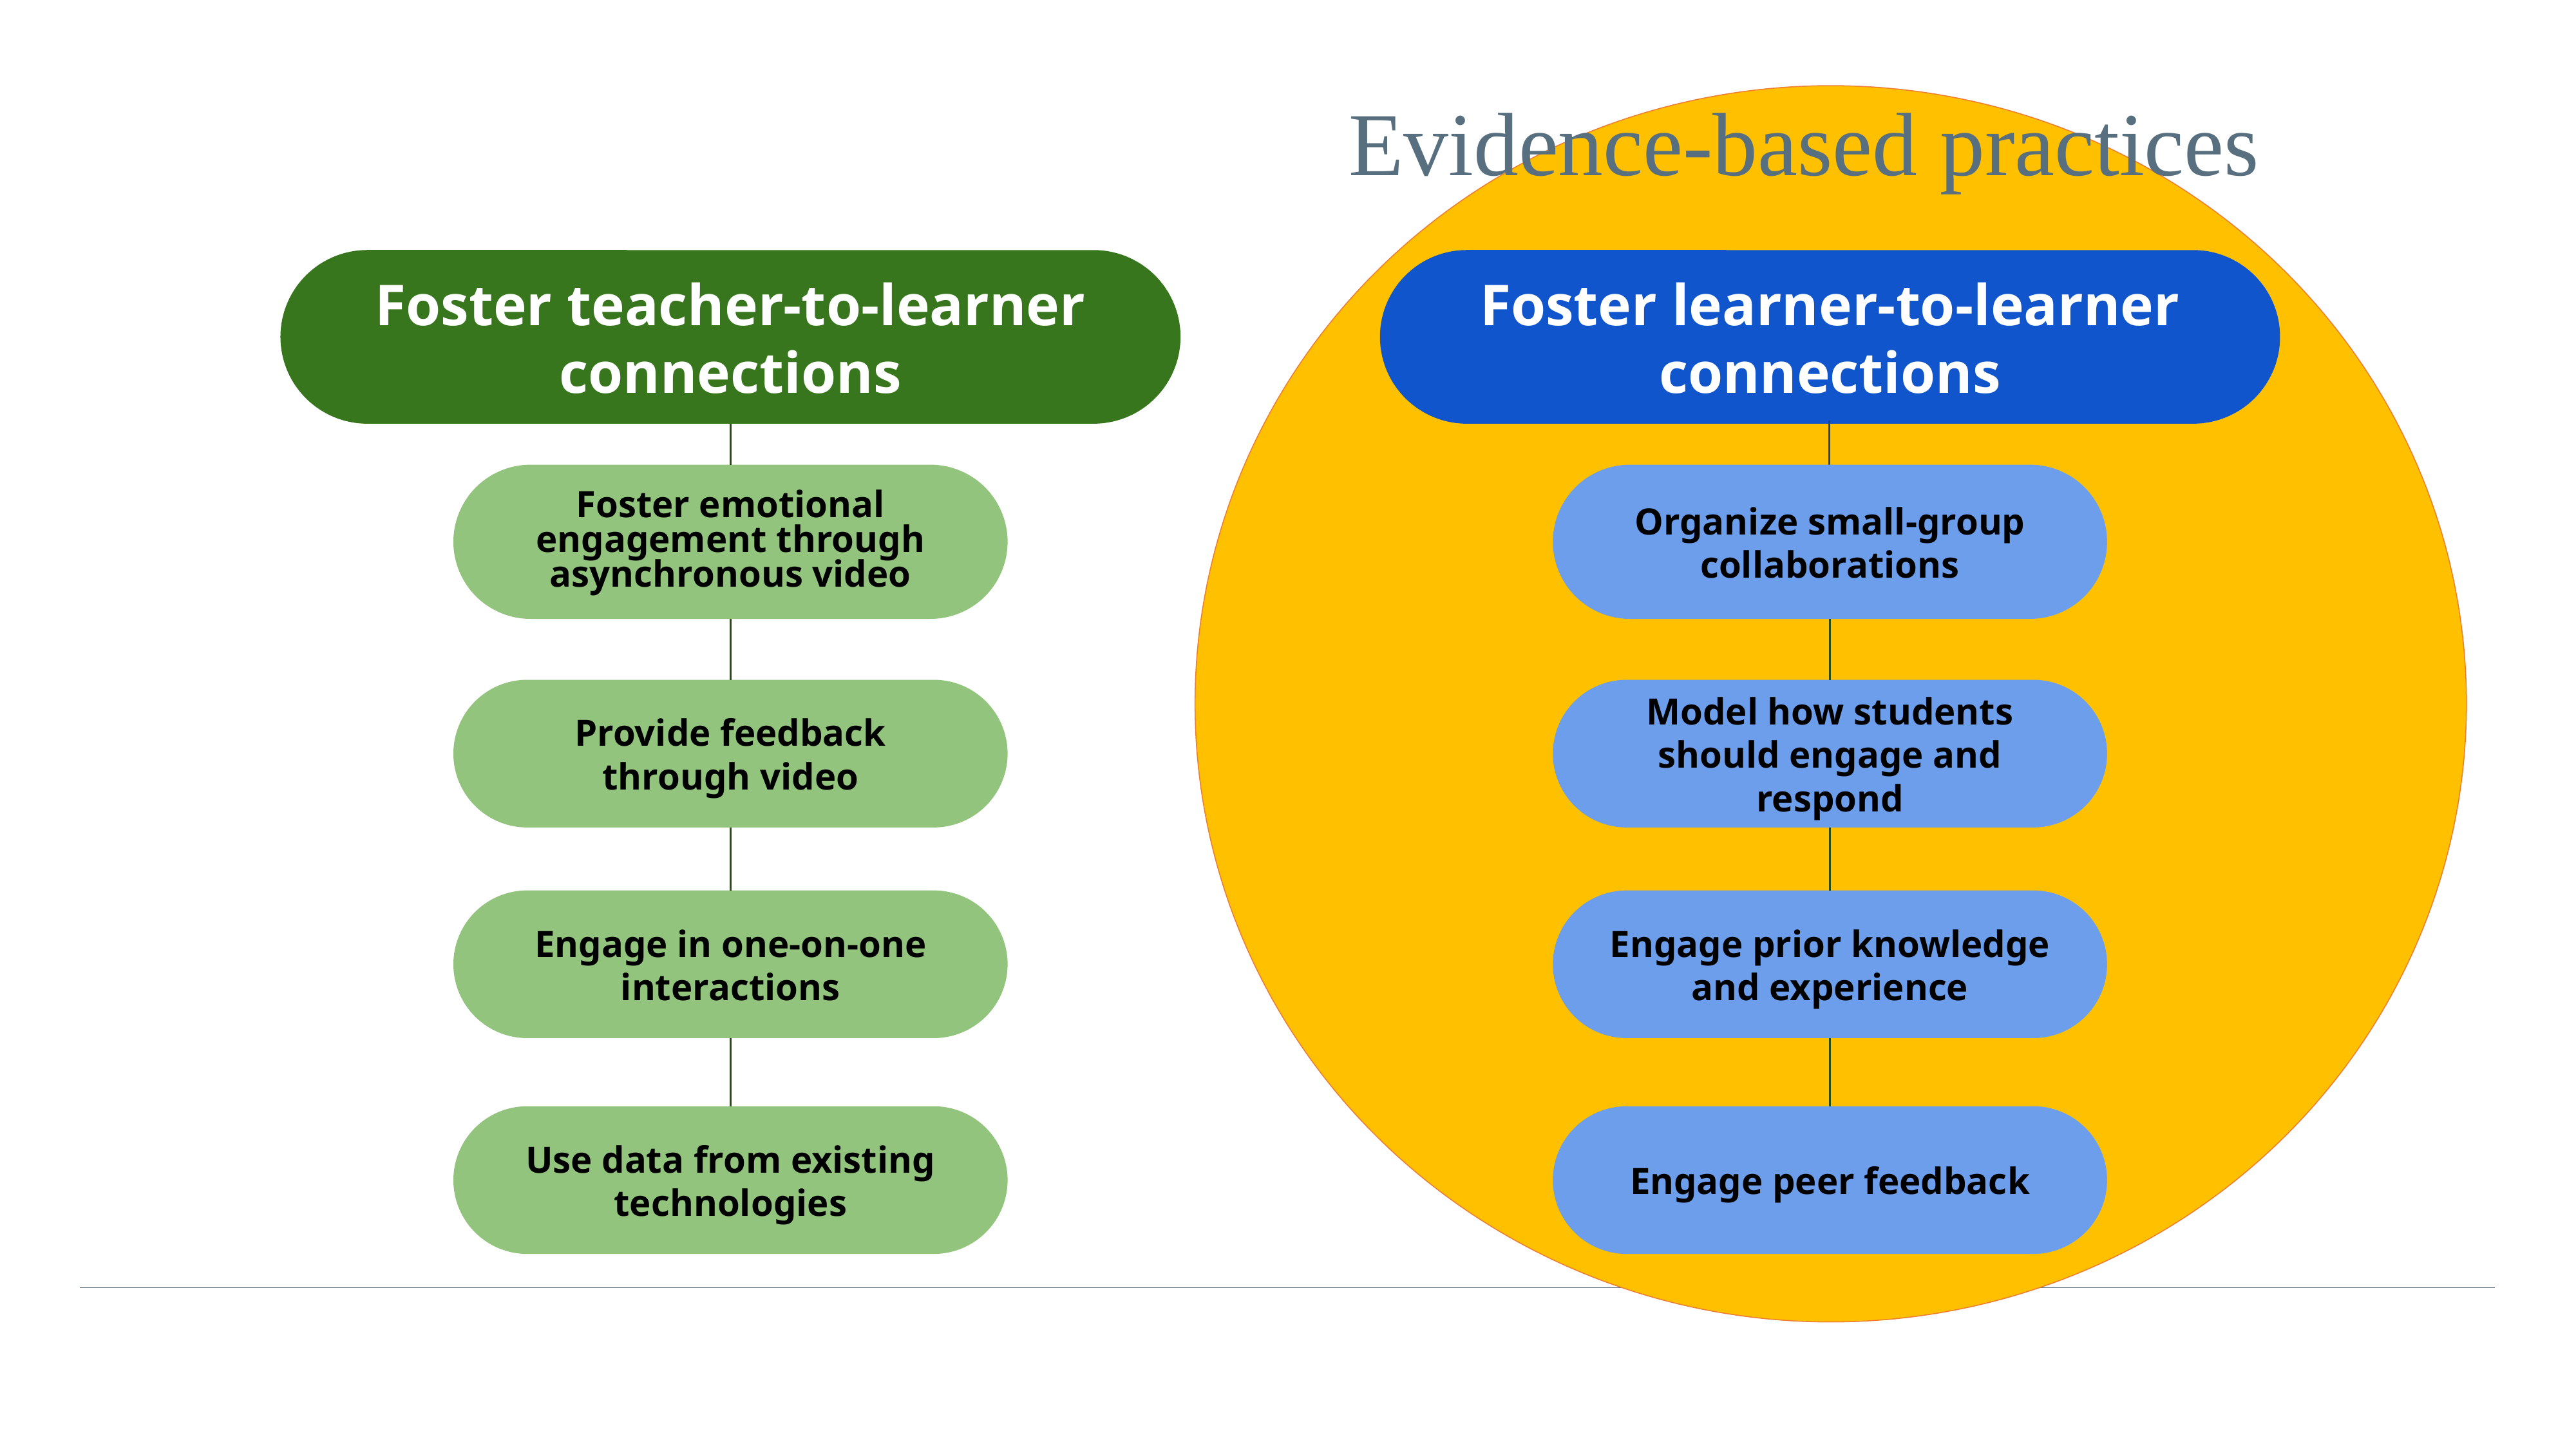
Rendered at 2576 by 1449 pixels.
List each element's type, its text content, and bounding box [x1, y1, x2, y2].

text_box Foster learner-to-learner connections [1379, 250, 2280, 424]
title Evidence-based practices-5 [1202, 80, 2481, 209]
text_box Engage in one-on-one interactions [453, 890, 1008, 1038]
text_box Organize small-group collaborations [1553, 464, 2107, 620]
text_box Provide feedback through video [453, 679, 1008, 828]
text_box Engage prior knowledge and experience [1553, 890, 2107, 1038]
text_box Use data from existing technologies [453, 1106, 1008, 1255]
text_box Model how students should engage and respond [1553, 679, 2107, 828]
text_box [1195, 209, 2467, 1322]
text_box Foster emotional engagement through asynchronous video [453, 464, 1008, 620]
text_box Engage peer feedback [1553, 1106, 2107, 1255]
text_box Foster teacher-to-learner connections [280, 250, 1181, 424]
